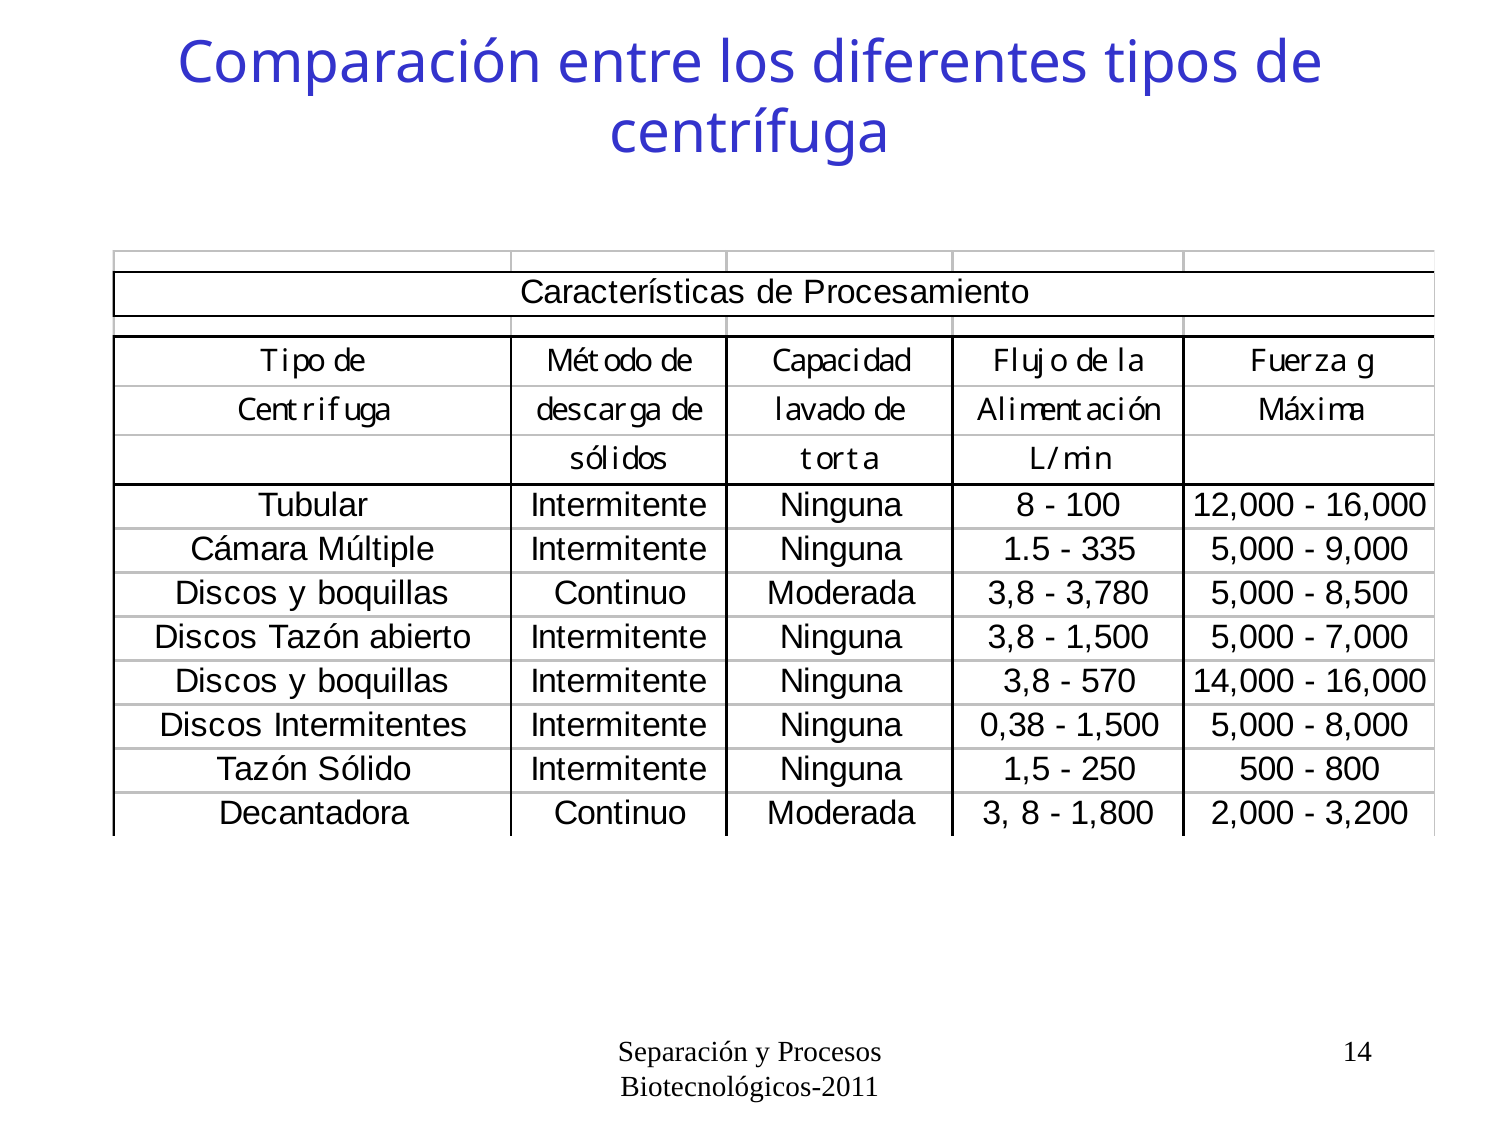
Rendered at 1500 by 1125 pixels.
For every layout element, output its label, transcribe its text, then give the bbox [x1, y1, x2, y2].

title Comparación entre los diferentes tipos de centrífuga [112, 0, 1388, 188]
footer Separación y Procesos Biotecnológicos-2011 [512, 1024, 988, 1101]
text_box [112, 249, 1437, 839]
slide_number 14 [1074, 1024, 1388, 1101]
